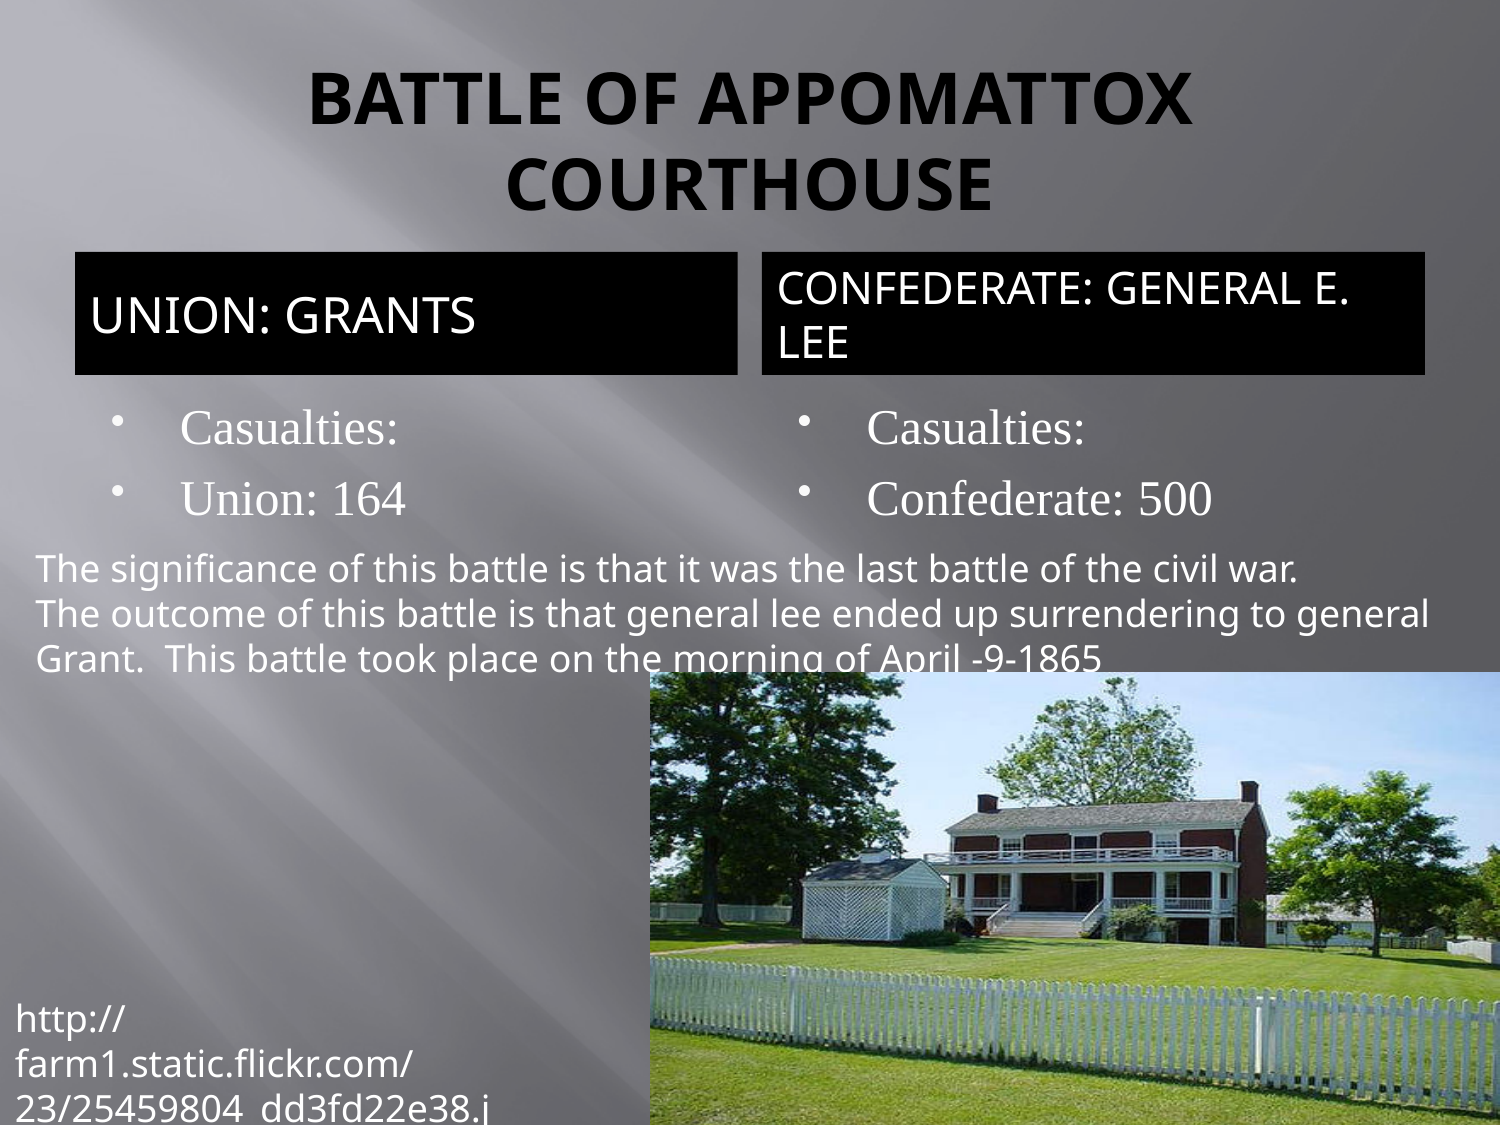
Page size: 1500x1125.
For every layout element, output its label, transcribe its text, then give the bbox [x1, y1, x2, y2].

list Casualties: Union: 164 [75, 387, 738, 537]
picture [649, 672, 1500, 1125]
text_box http://farm1.static.flickr.com/23/25459804_dd3fd22e38.jpg [0, 987, 525, 1125]
list Casualties: Confederate: 500 [761, 387, 1425, 537]
list Confederate: general e. lee [761, 251, 1425, 375]
list Union: grants [75, 251, 738, 375]
title BATTLE OF APPOMATTOX COURTHOUSE [75, 44, 1425, 233]
text_box The significance of this battle is that it was the last battle of the civil war. The outcome of this battle is that general lee ended up surrendering to general Grant. This battle took place on the morning of April -9-1865 [20, 537, 1457, 688]
